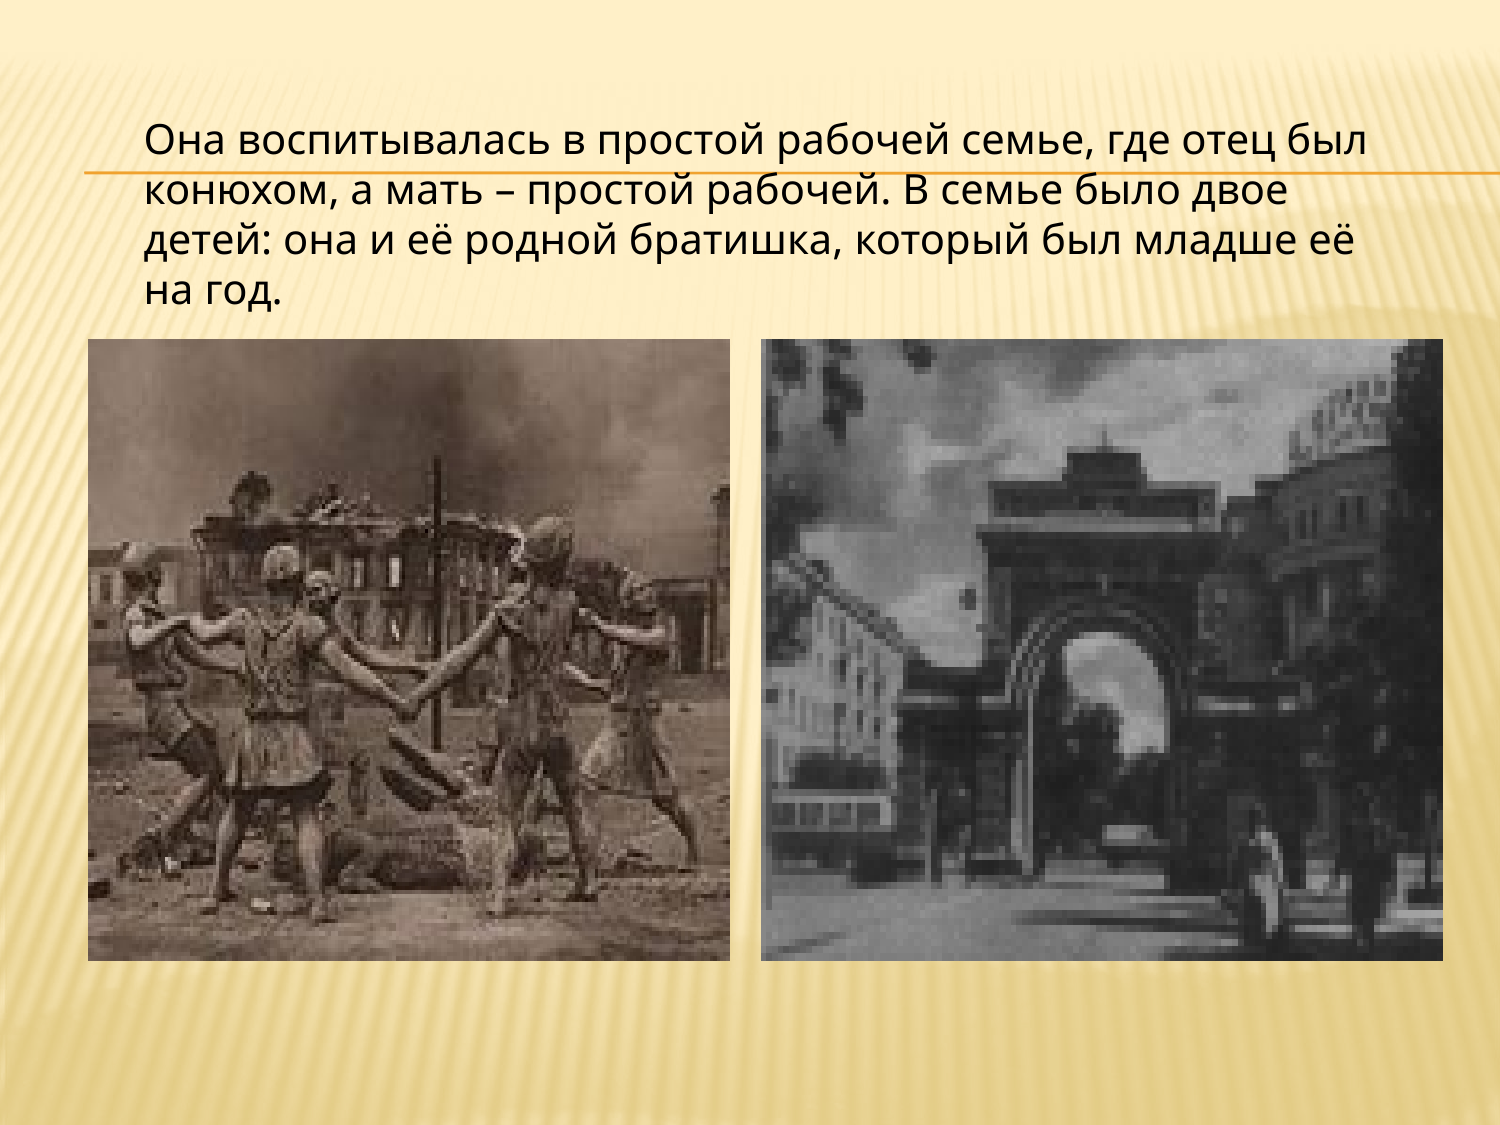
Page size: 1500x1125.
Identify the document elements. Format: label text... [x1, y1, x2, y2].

text_box Она воспитывалась в простой рабочей семье, где отец был конюхом, а мать – простой рабочей. В семье было двое детей: она и её родной братишка, который был младше её на год. [128, 105, 1430, 321]
picture [761, 339, 1443, 962]
picture [88, 339, 730, 962]
